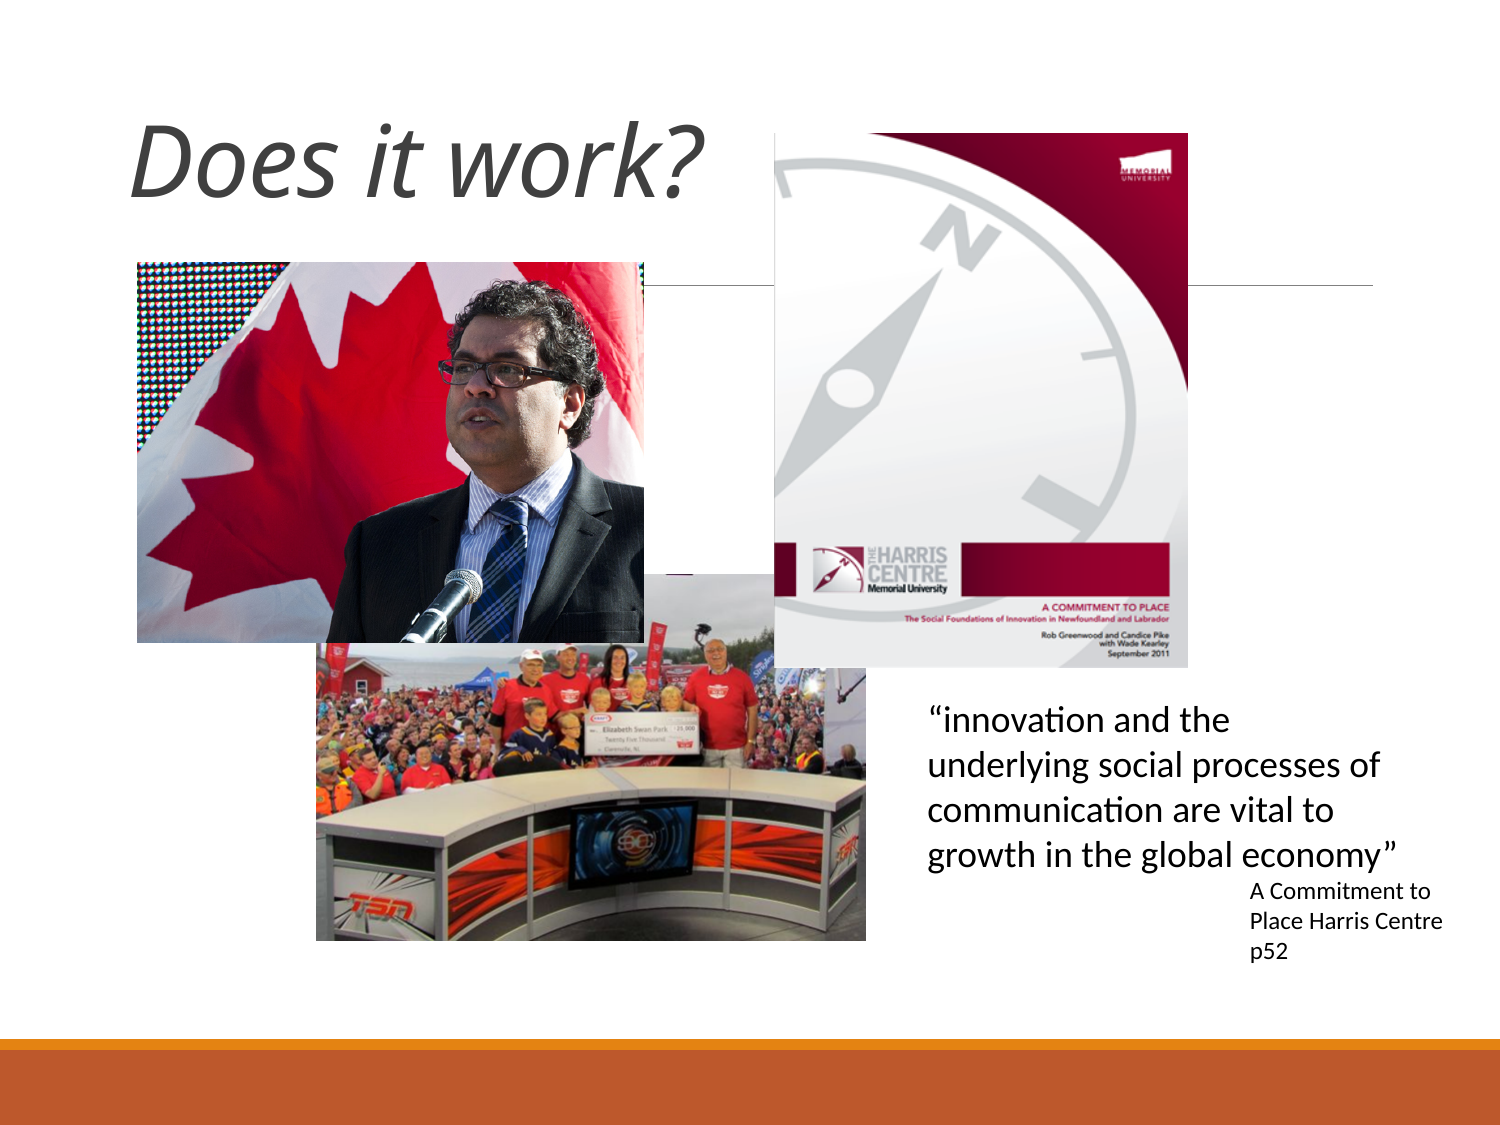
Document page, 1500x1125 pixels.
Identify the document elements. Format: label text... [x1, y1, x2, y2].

picture [136, 261, 645, 643]
picture [774, 132, 1188, 668]
title Does it work? [112, 75, 1225, 225]
text_box “innovation and the underlying social processes of communication are vital to growth in the global economy” A Commitment to Place Harris Centre p52 [912, 687, 1463, 973]
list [315, 574, 866, 942]
